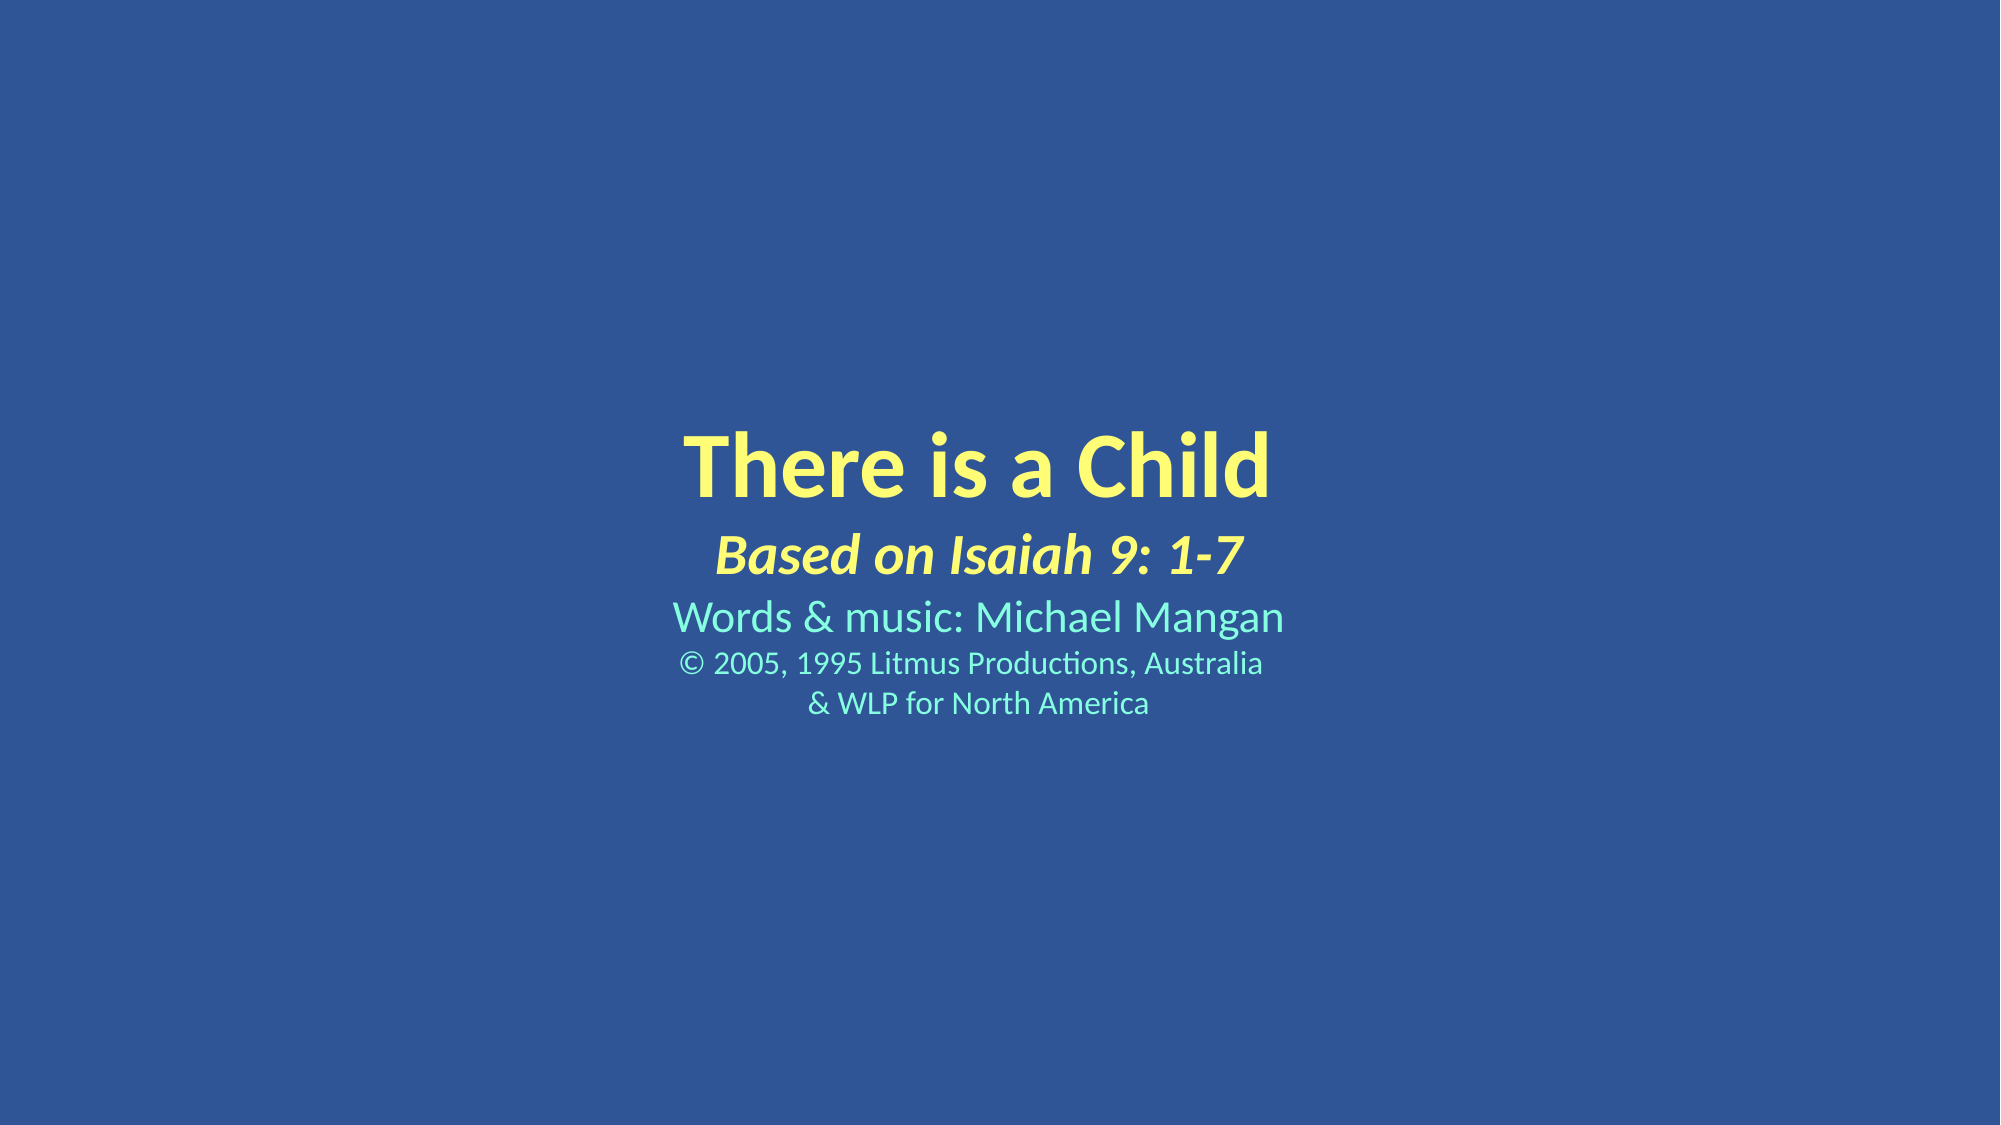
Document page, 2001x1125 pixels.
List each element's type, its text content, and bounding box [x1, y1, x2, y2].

text_box There is a Child Based on Isaiah 9: 1-7 Words & music: Michael Mangan © 2005, 1995 Litmus Productions, Australia & WLP for North America [291, 403, 1667, 722]
